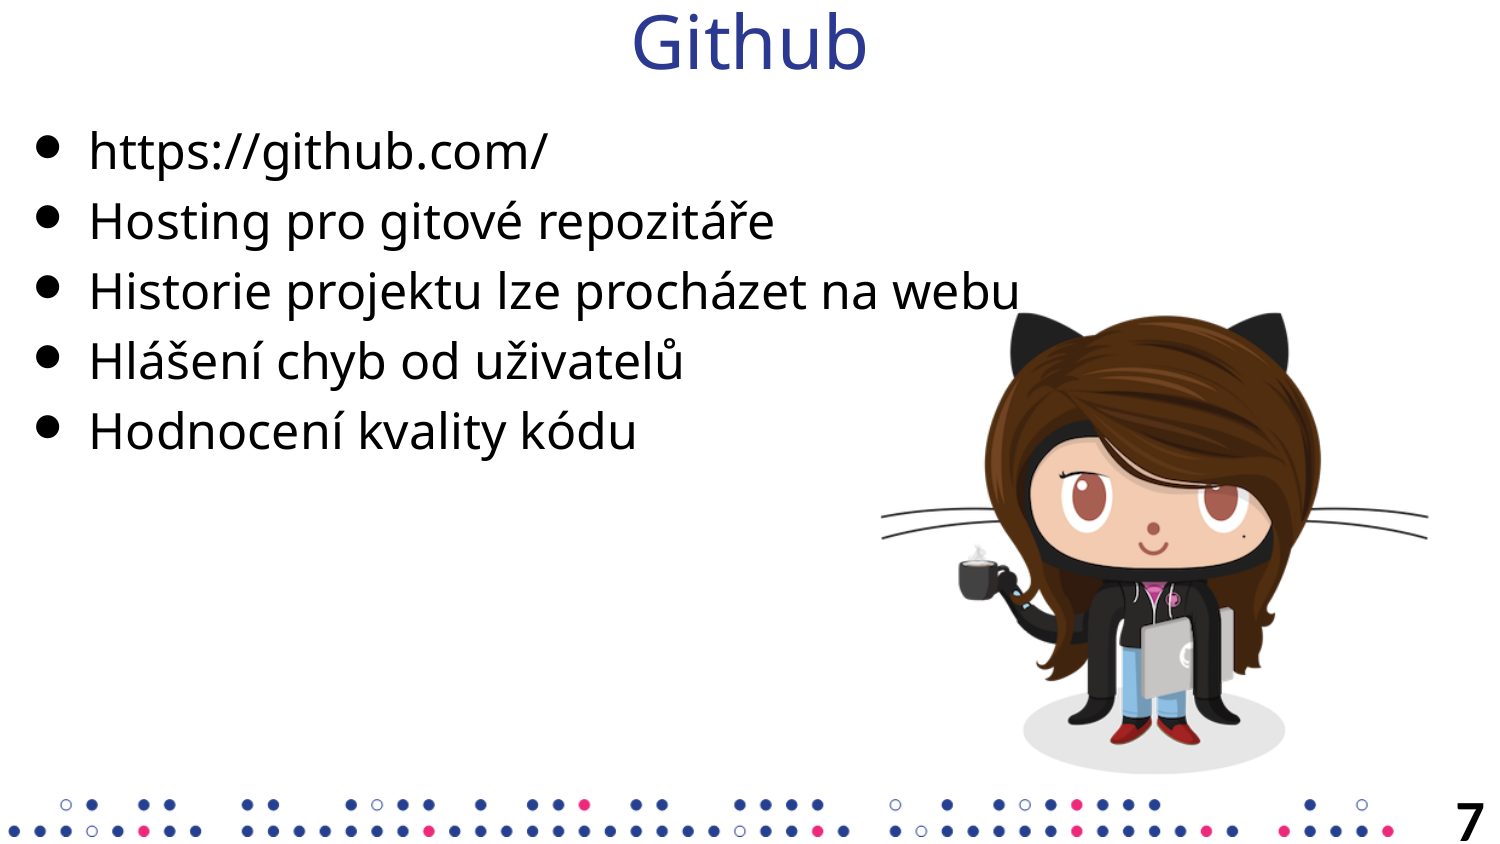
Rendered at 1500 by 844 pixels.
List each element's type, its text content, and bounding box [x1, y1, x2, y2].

picture [867, 299, 1448, 784]
title Github [75, 0, 1425, 80]
list https://github.com/ Hosting pro gitové repozitáře Historie projektu lze procházet na webu Hlášení chyb od uživatelů Hodnocení kvality kódu [17, 111, 1483, 786]
slide_number 7 [1149, 797, 1500, 838]
picture [8, 799, 1149, 837]
